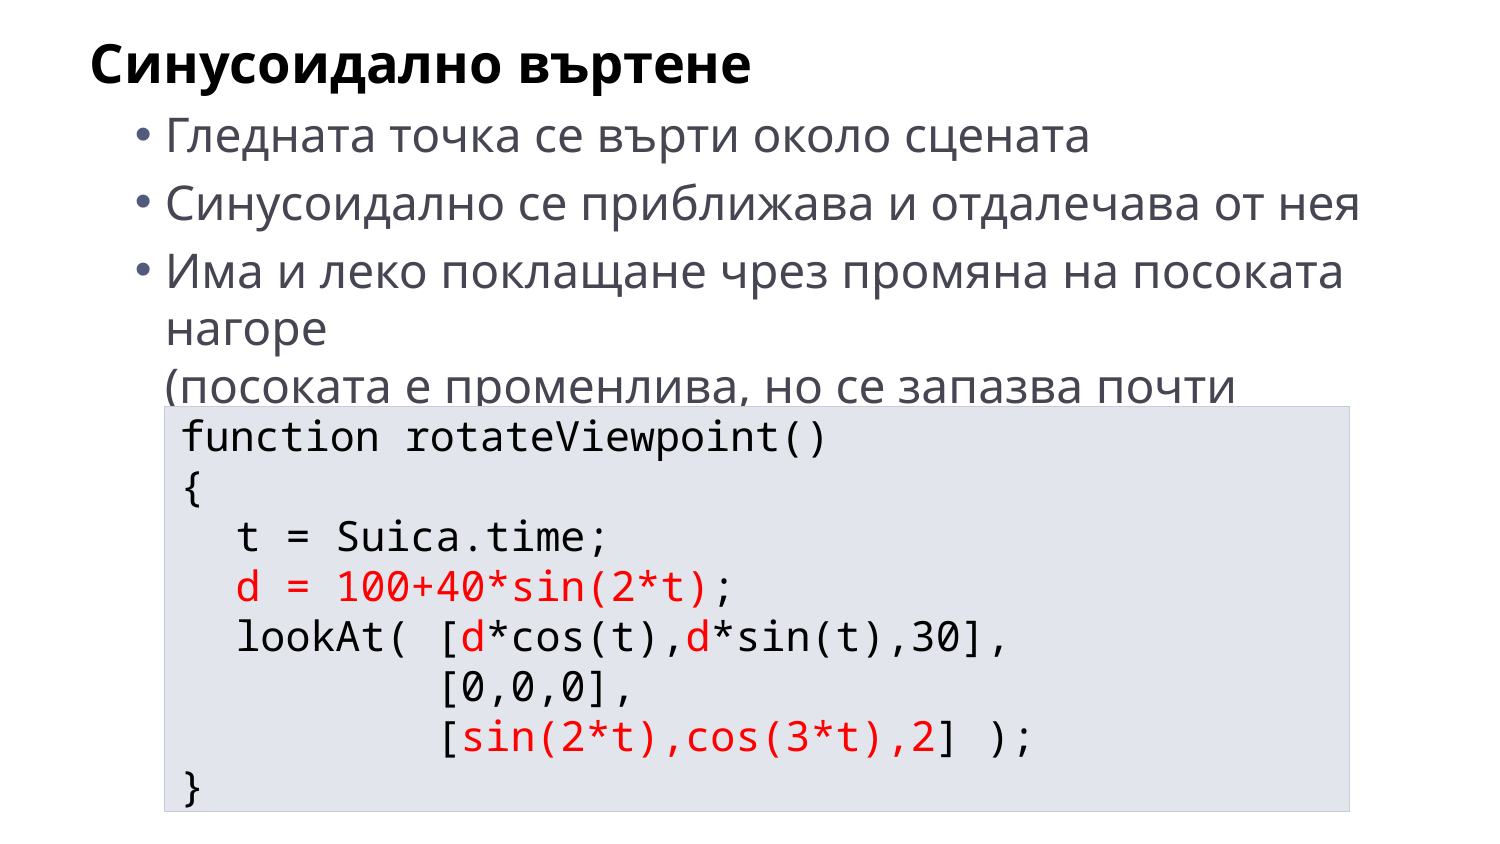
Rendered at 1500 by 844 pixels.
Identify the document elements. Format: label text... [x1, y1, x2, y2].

list Синусоидално въртене Гледната точка се върти около сцената Синусоидално се приближава и отдалечава от нея Има и леко поклащане чрез промяна на посоката нагоре (посоката е променлива, но се запазва почти вертикална) [75, 21, 1475, 835]
text_box function rotateViewpoint() { t = Suica.time; d = 100+40*sin(2*t); lookAt( [d*cos(t),d*sin(t),30], [0,0,0], [sin(2*t),cos(3*t),2] ); } [164, 406, 1350, 812]
